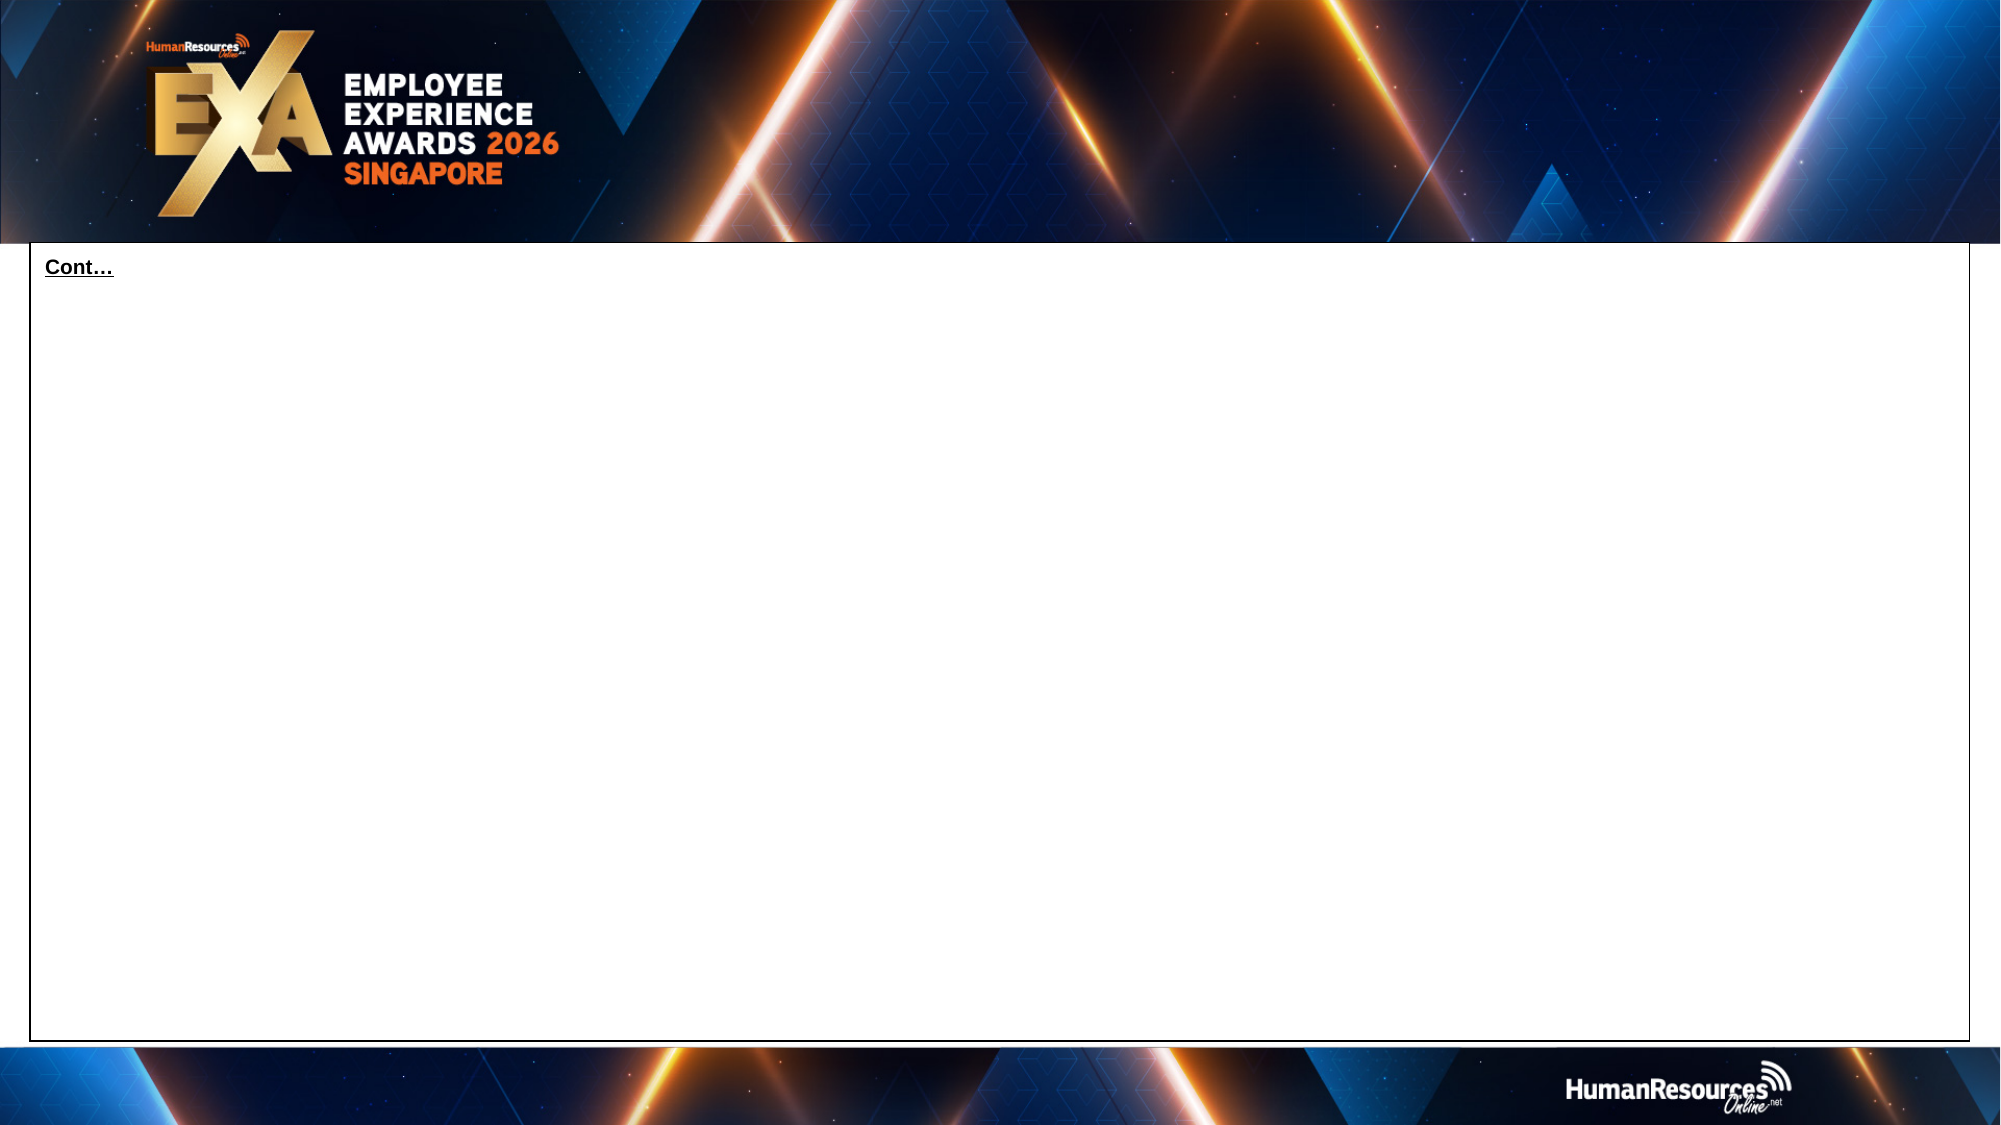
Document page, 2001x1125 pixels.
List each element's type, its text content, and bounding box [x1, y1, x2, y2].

picture [0, 0, 2001, 1125]
text_box Cont… [30, 242, 1970, 1042]
